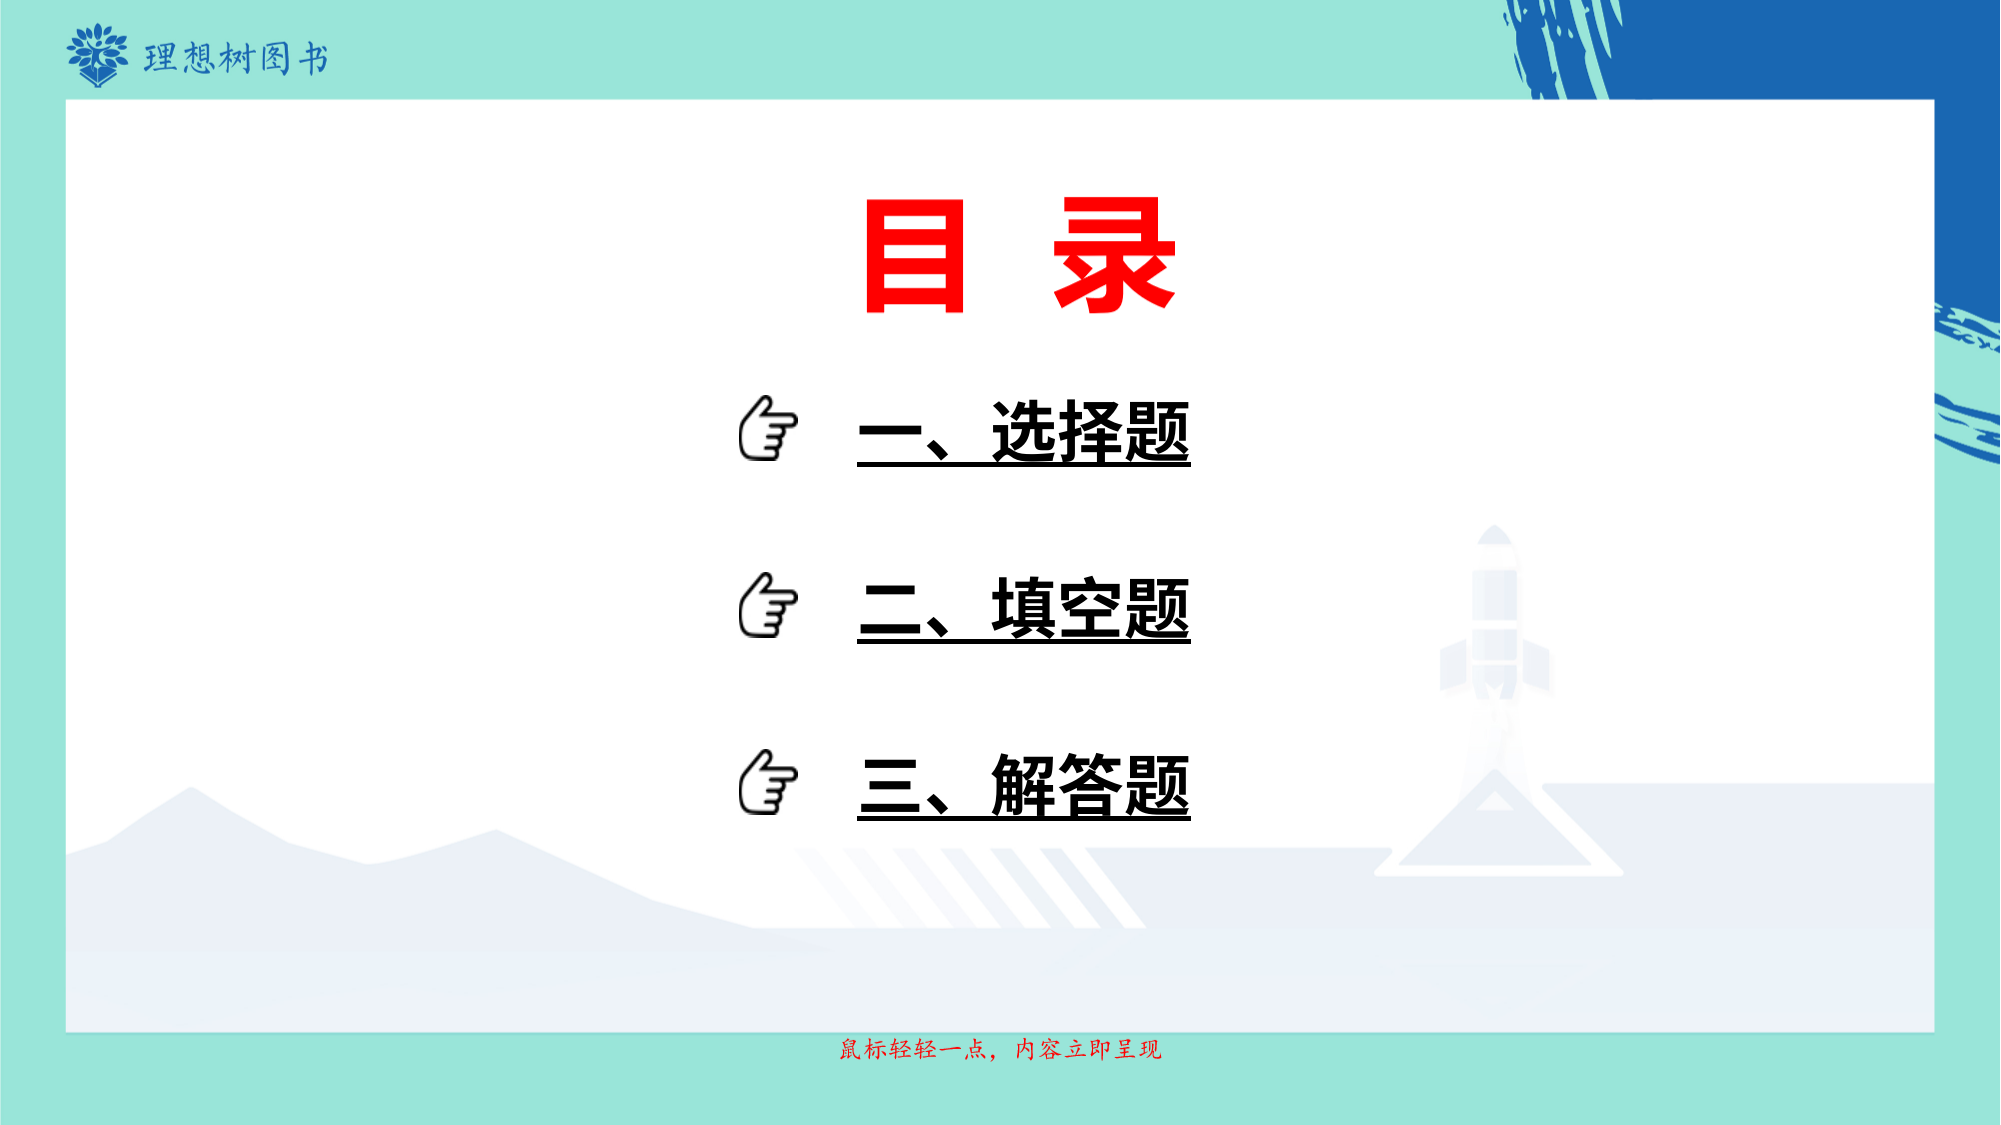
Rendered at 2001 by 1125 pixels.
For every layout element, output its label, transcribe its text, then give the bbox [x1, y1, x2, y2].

picture [0, 0, 2000, 1125]
text_box 二、填空题 [827, 561, 1259, 650]
text_box 三、解答题 [827, 738, 1259, 827]
text_box 一、选择题 [827, 383, 1259, 473]
